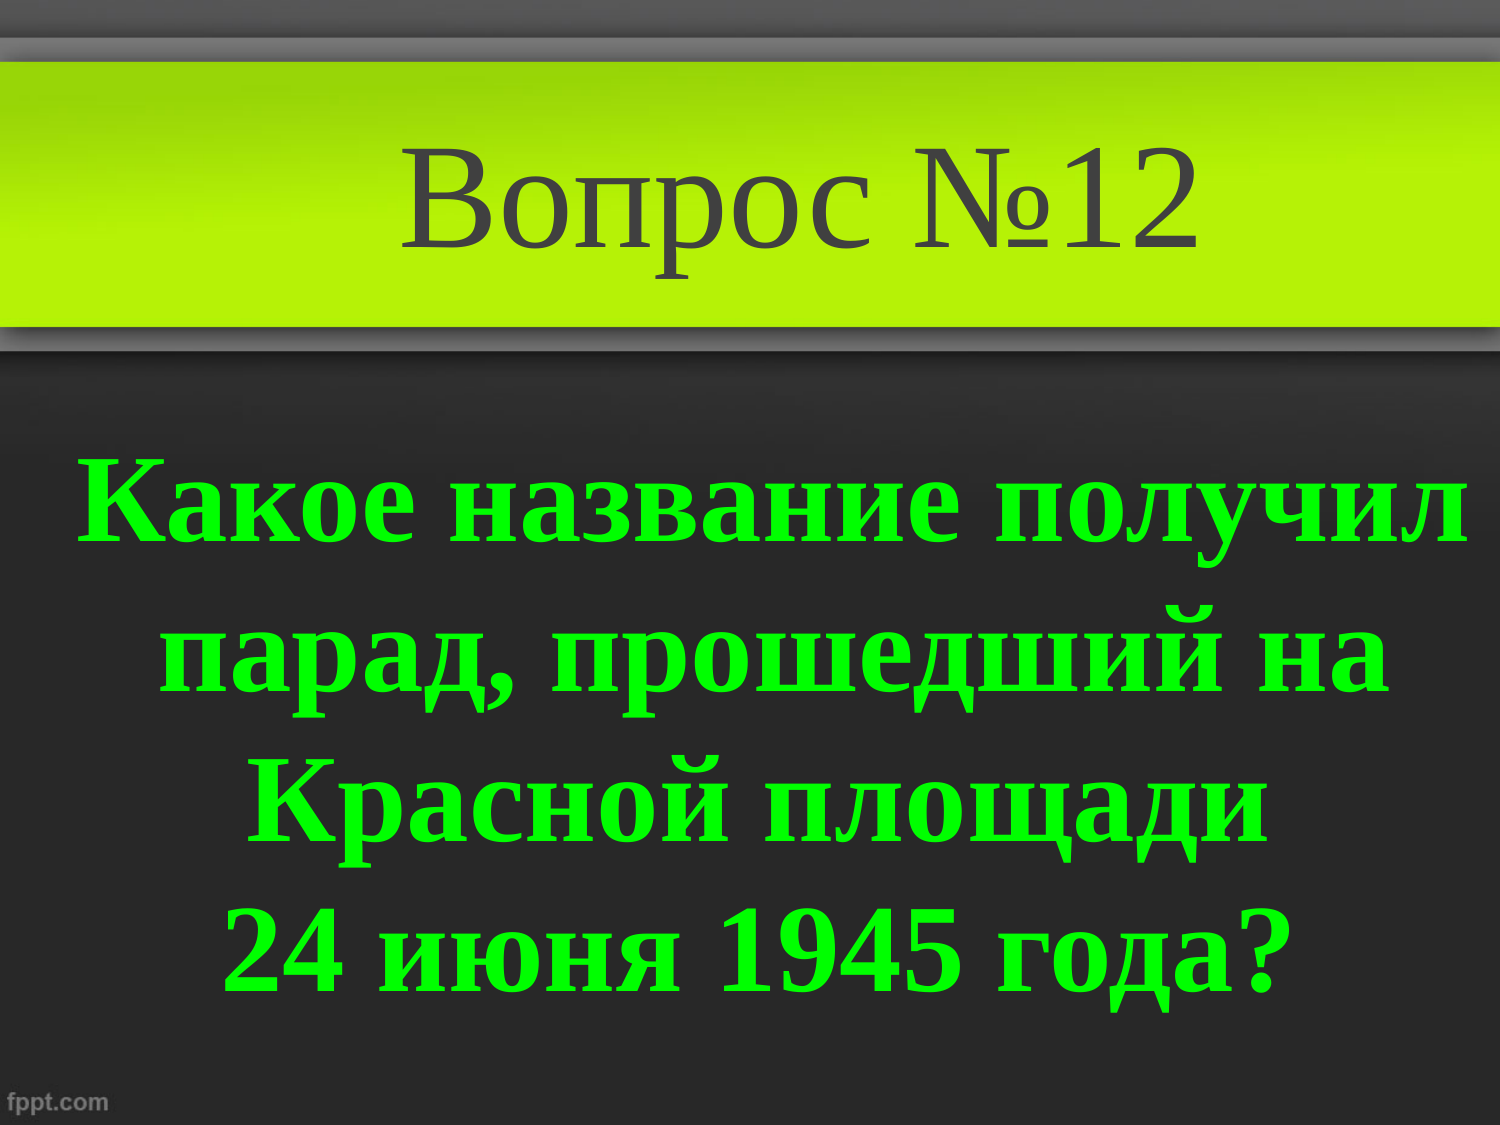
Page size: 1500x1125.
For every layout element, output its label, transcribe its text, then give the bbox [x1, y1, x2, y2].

picture [0, 0, 1500, 1125]
text_box Какое название получил парад, прошедший на Красной площади 24 июня 1945 года? [48, 408, 1500, 1024]
text_box Вопрос №12 [383, 89, 1341, 285]
